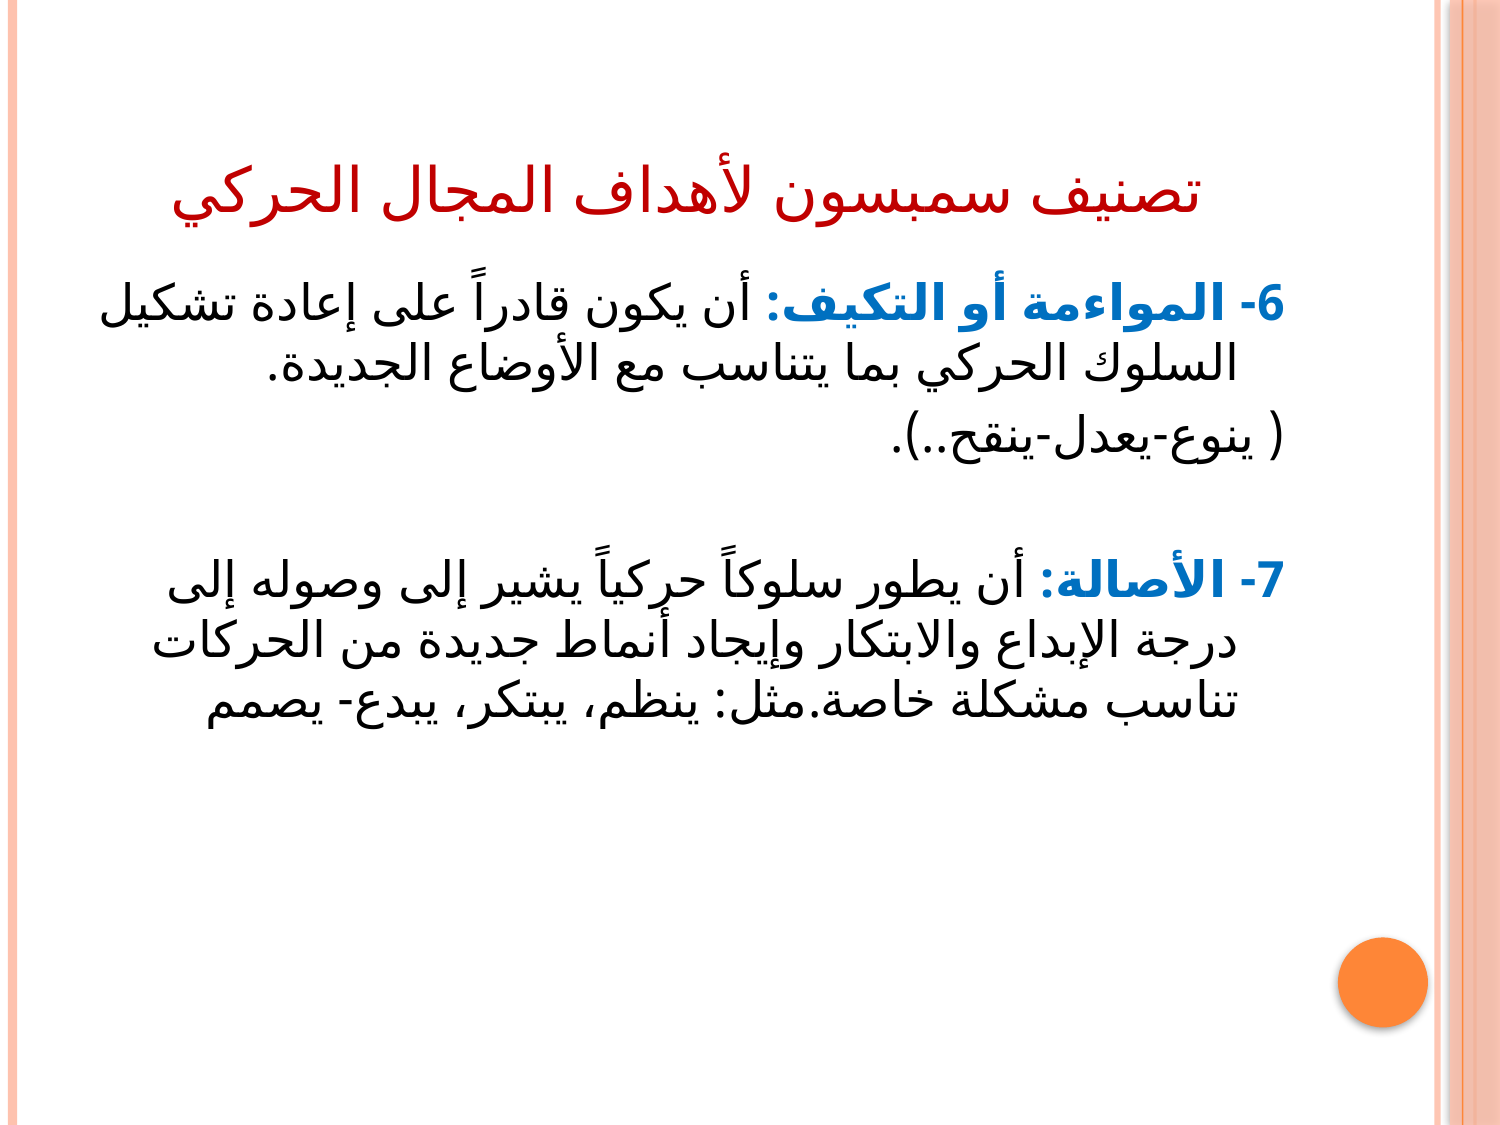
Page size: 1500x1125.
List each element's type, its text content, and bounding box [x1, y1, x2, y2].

title تصنيف سمبسون لأهداف المجال الحركي [75, 45, 1300, 233]
list 6- المواءمة أو التكيف: أن يكون قادراً على إعادة تشكيل السلوك الحركي بما يتناسب مع الأوضاع الجديدة. ( ينوع-يعدل-ينقح..). 7- الأصالة: أن يطور سلوكاً حركياً يشير إلى وصوله إلى درجة الإبداع والابتكار وإيجاد أنماط جديدة من الحركات تناسب مشكلة خاصة.مثل: ينظم، يبتكر، يبدع- يصمم [75, 262, 1300, 1062]
